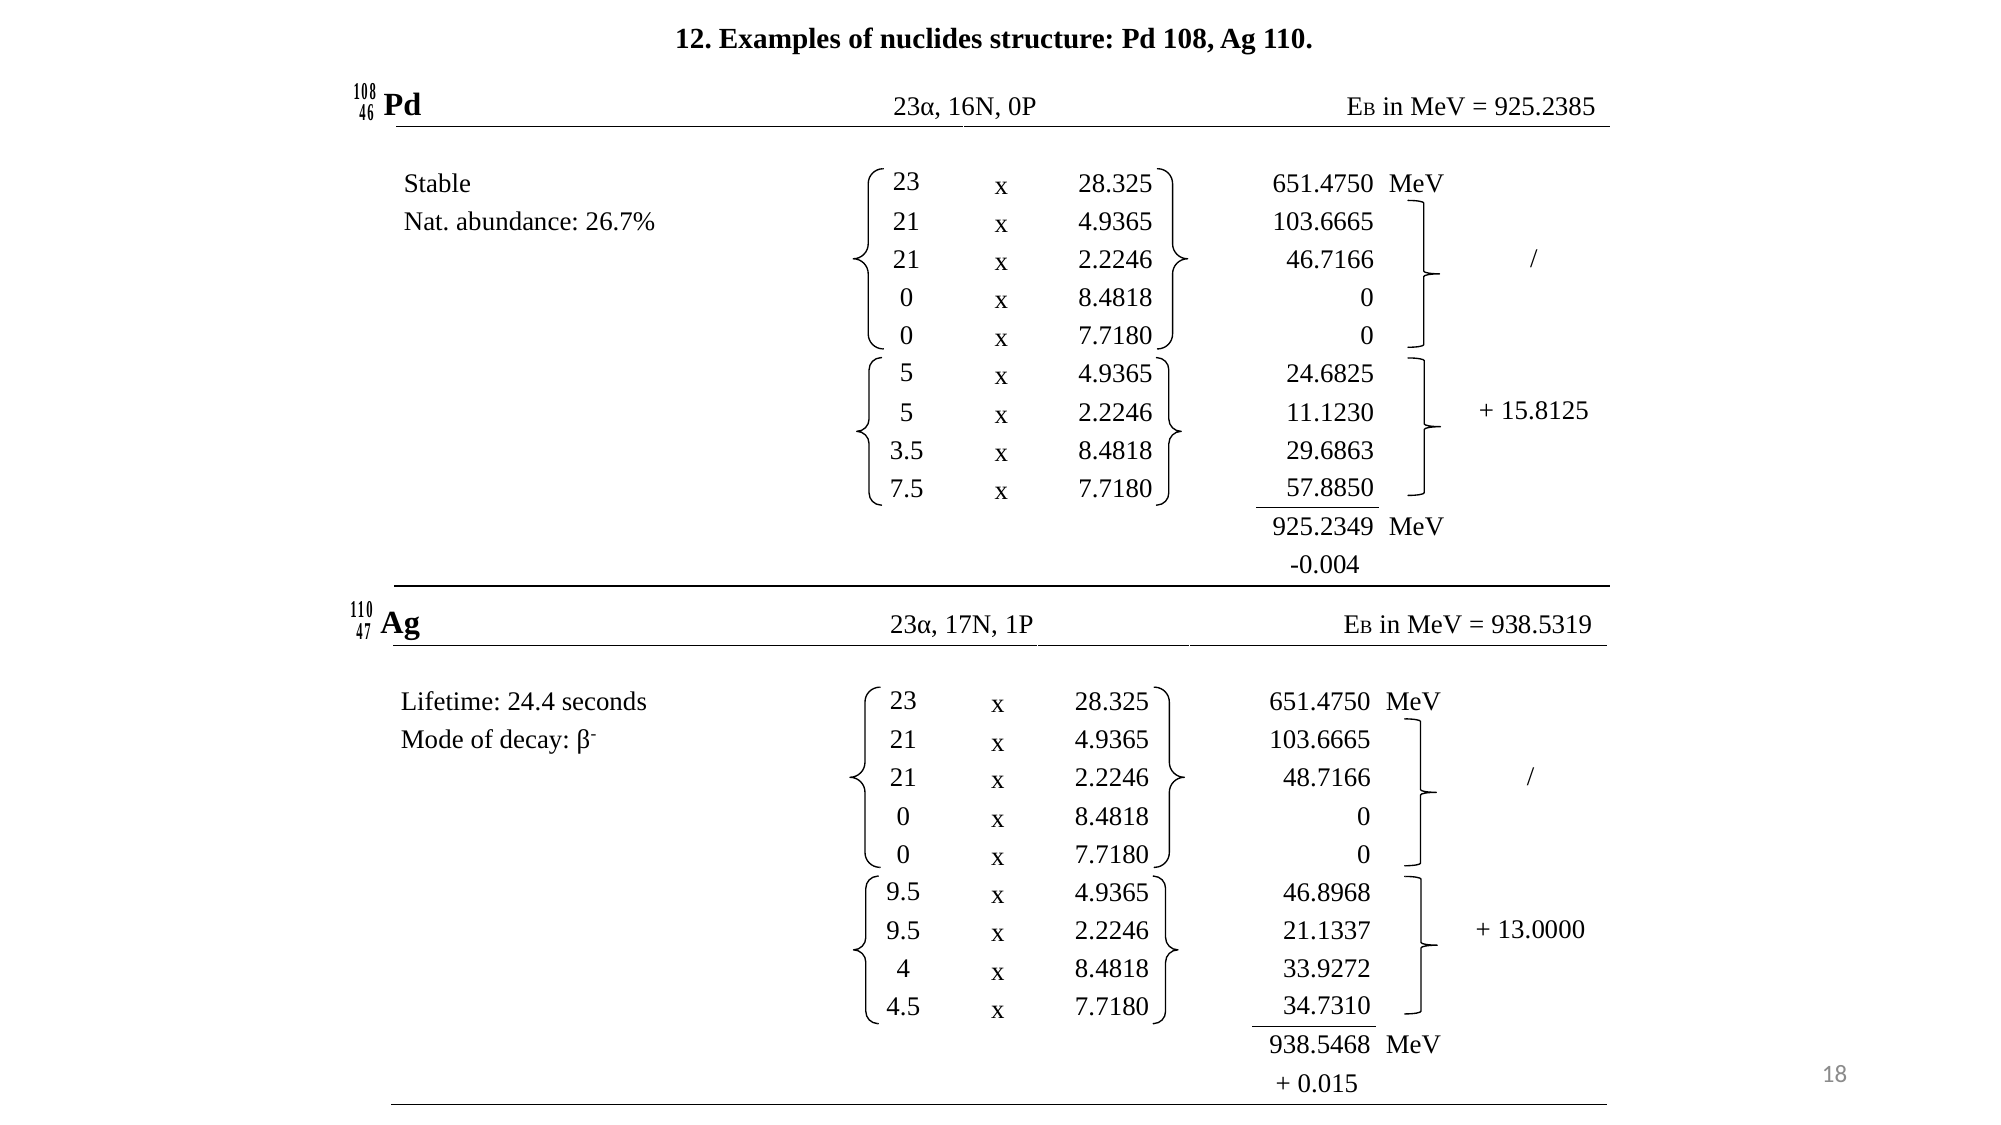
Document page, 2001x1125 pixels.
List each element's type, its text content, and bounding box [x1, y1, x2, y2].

slide_number 18 [1650, 1042, 1863, 1103]
text_box 12. Examples of nuclides structure: Pd 108, Ag 110. [660, 12, 1340, 76]
picture [350, 76, 1653, 1113]
